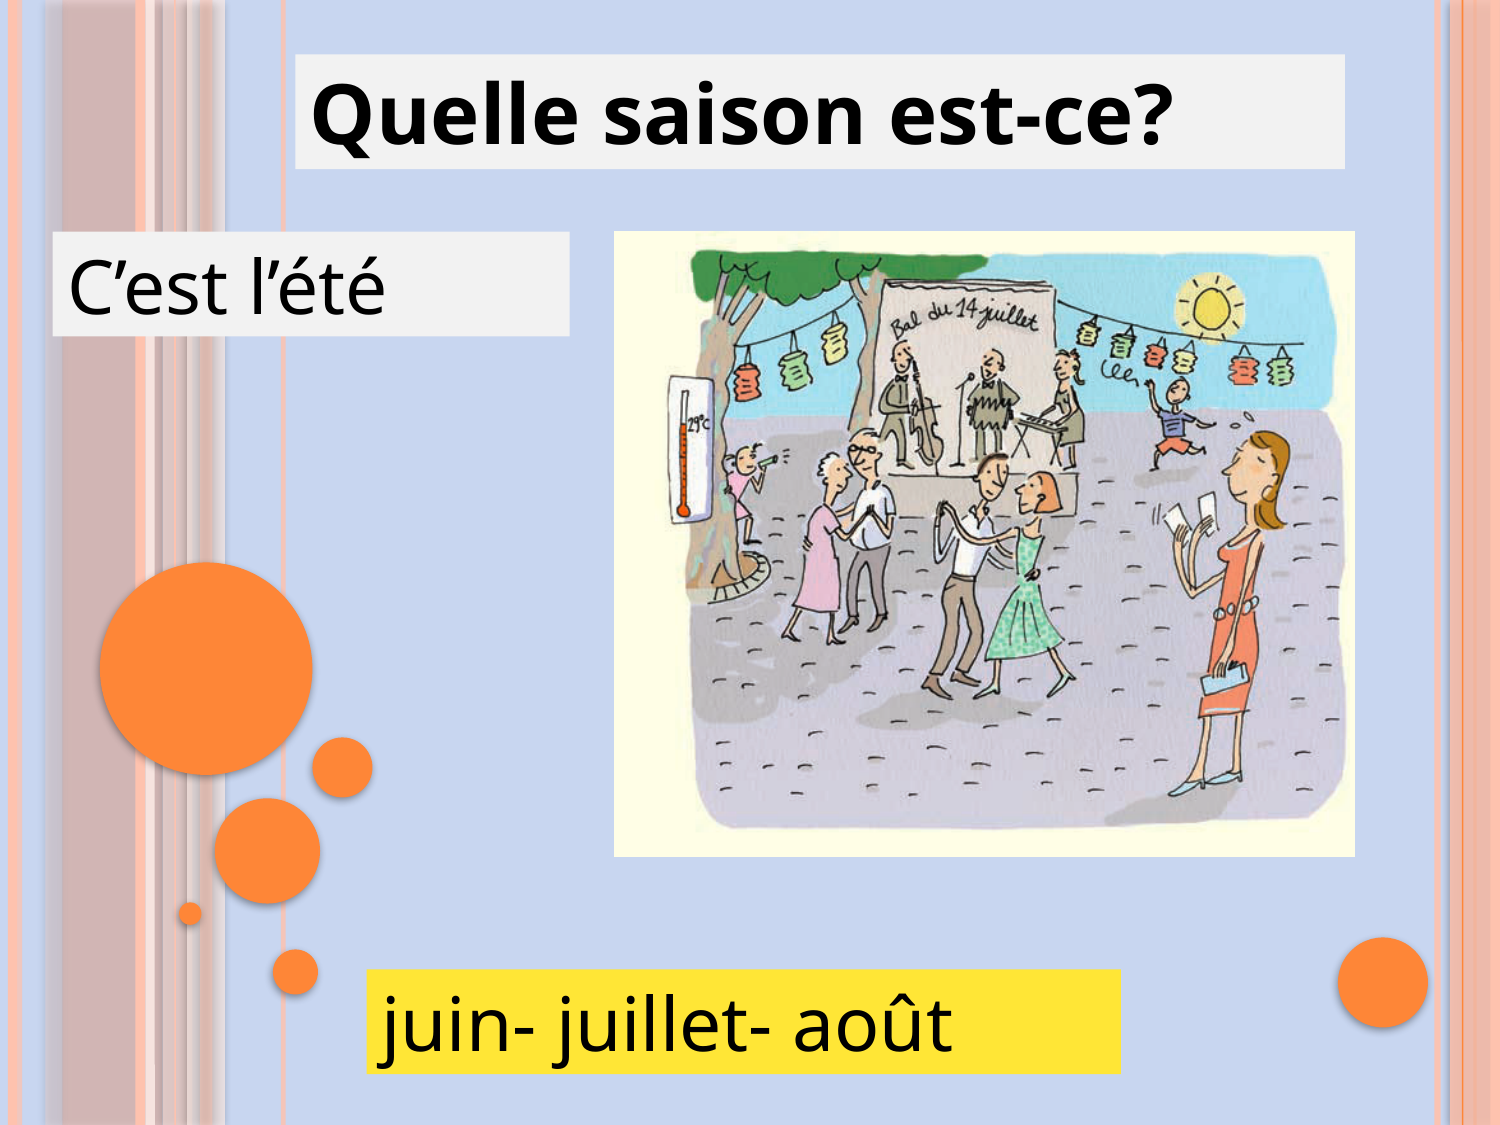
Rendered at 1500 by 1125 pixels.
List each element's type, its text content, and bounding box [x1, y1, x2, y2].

picture [613, 231, 1355, 858]
text_box C’est l’été [52, 231, 570, 337]
text_box Quelle saison est-ce? [295, 54, 1345, 170]
text_box juin- juillet- août [366, 969, 1121, 1075]
